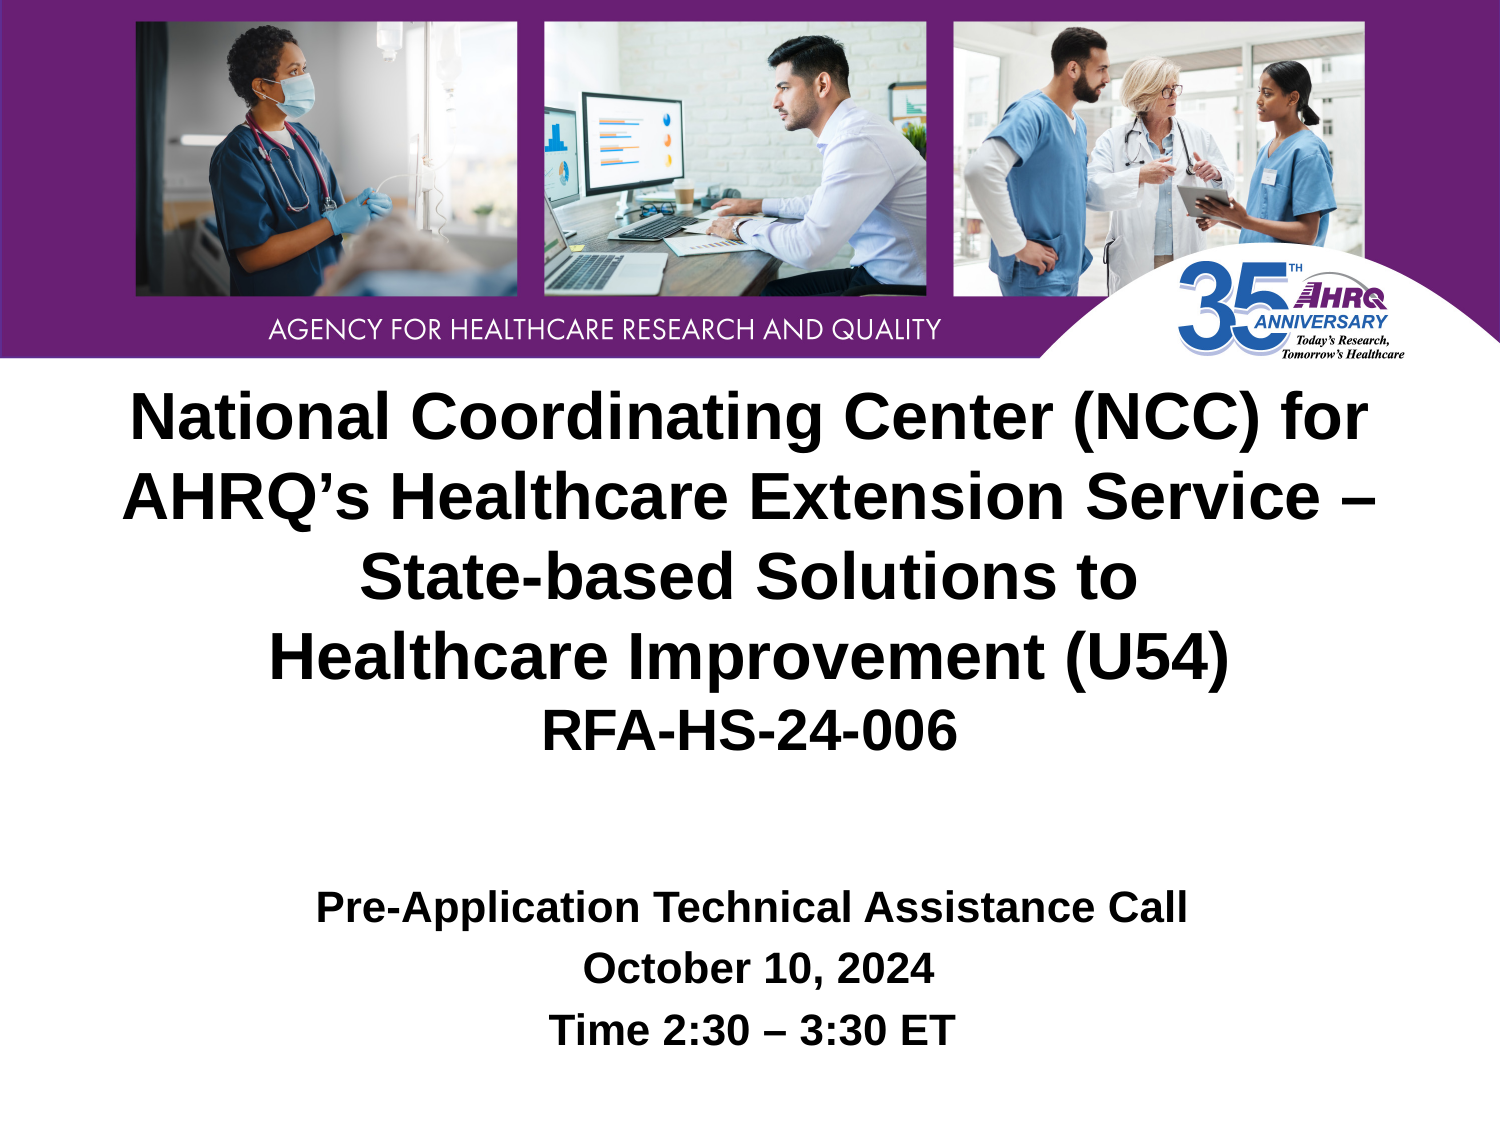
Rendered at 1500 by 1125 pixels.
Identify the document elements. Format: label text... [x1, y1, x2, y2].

title National Coordinating Center (NCC) for AHRQ’s Healthcare Extension Service – State-based Solutions to Healthcare Improvement (U54)​ RFA-HS-24-006 [75, 361, 1425, 774]
picture [0, 0, 1500, 1125]
list Pre-Application Technical Assistance Call​ October 10, 2024​ Time 2:30 – 3:30 ET​ [80, 800, 1425, 1063]
